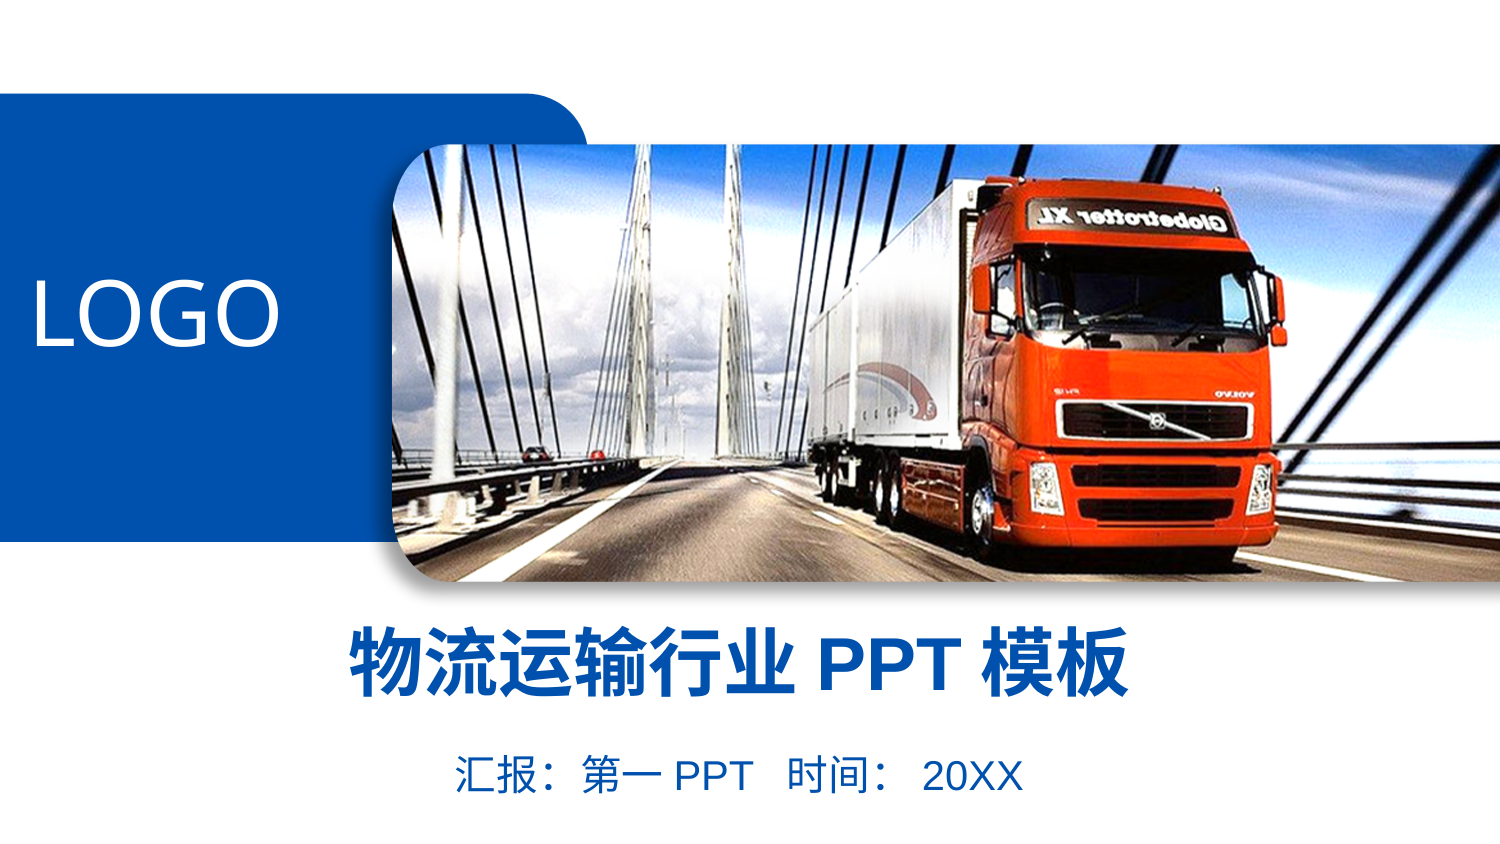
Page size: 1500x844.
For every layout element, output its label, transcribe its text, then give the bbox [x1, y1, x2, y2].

text_box 物流运输行业PPT模板 [333, 608, 1145, 713]
picture [0, 93, 1500, 609]
text_box 汇报：第一PPT 时间：20XX [439, 741, 1039, 806]
